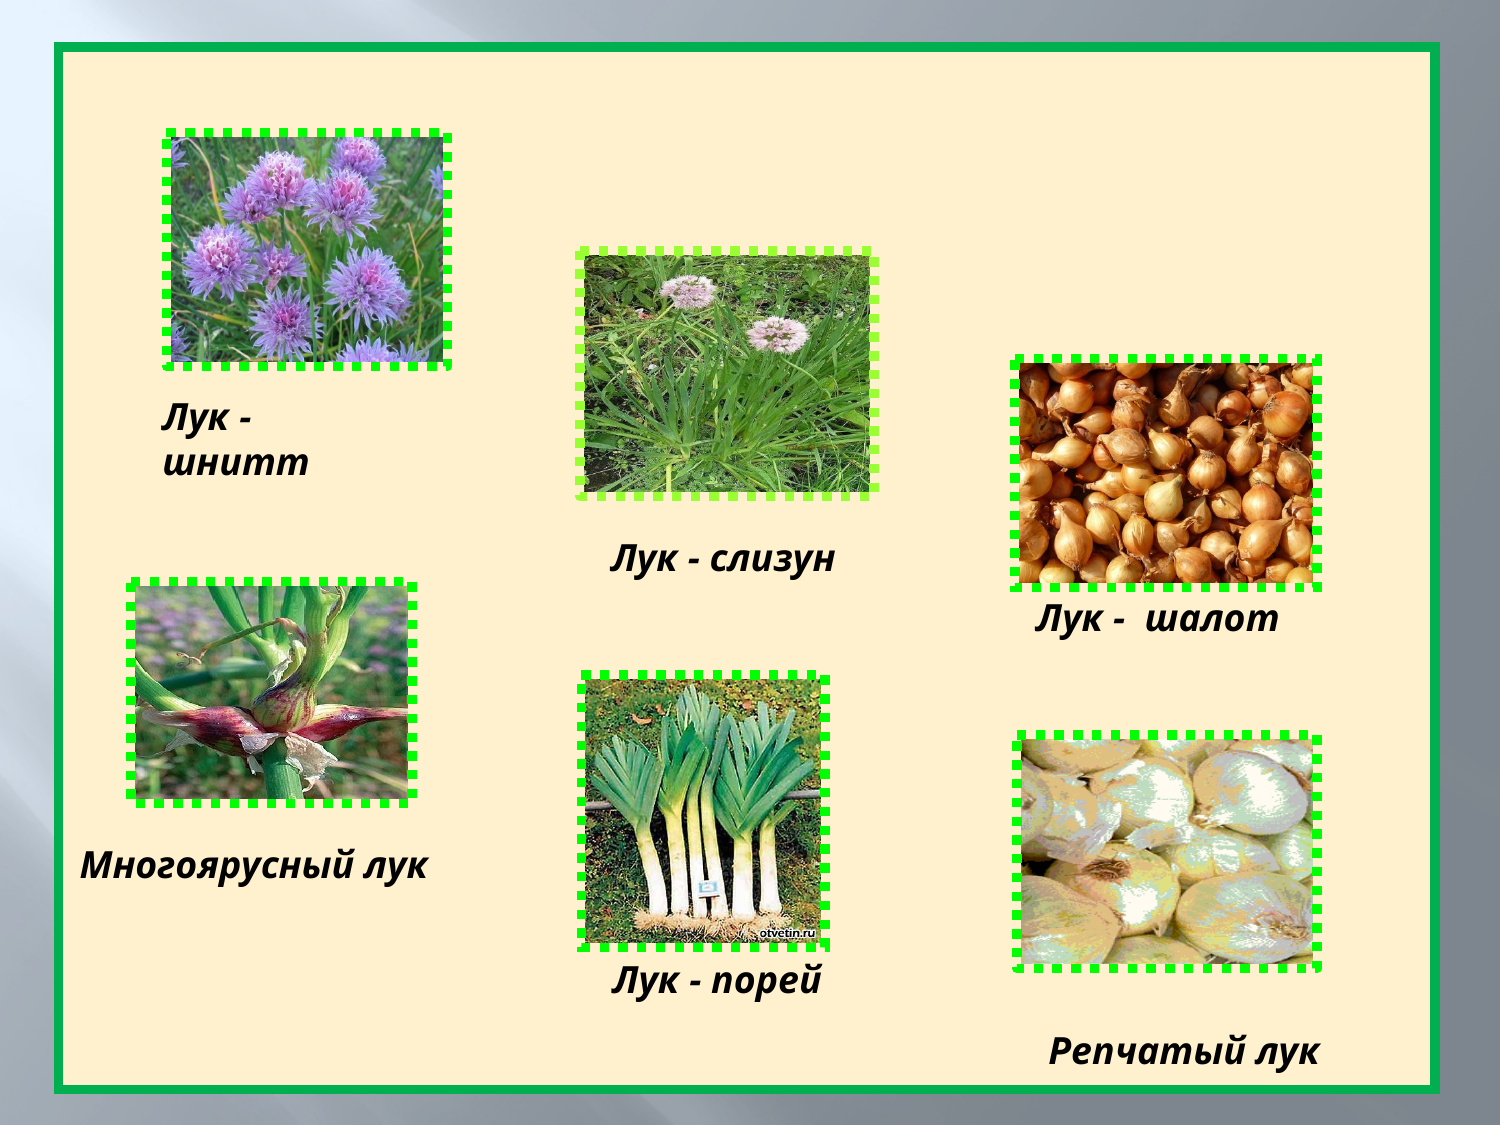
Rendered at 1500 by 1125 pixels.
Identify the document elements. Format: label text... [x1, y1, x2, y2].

text_box Репчатый лук [1033, 1019, 1338, 1125]
text_box Лук - шнитт [147, 385, 423, 491]
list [584, 255, 870, 493]
picture [135, 585, 408, 800]
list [170, 136, 443, 363]
text_box Лук - шалот [1021, 586, 1306, 646]
text_box Лук - порей [597, 964, 840, 1009]
text_box Лук - слизун [596, 527, 856, 587]
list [1021, 739, 1313, 965]
text_box Многоярусный лук [64, 834, 467, 894]
picture [585, 679, 821, 944]
picture [1019, 362, 1313, 584]
text_box [58, 46, 1436, 1090]
